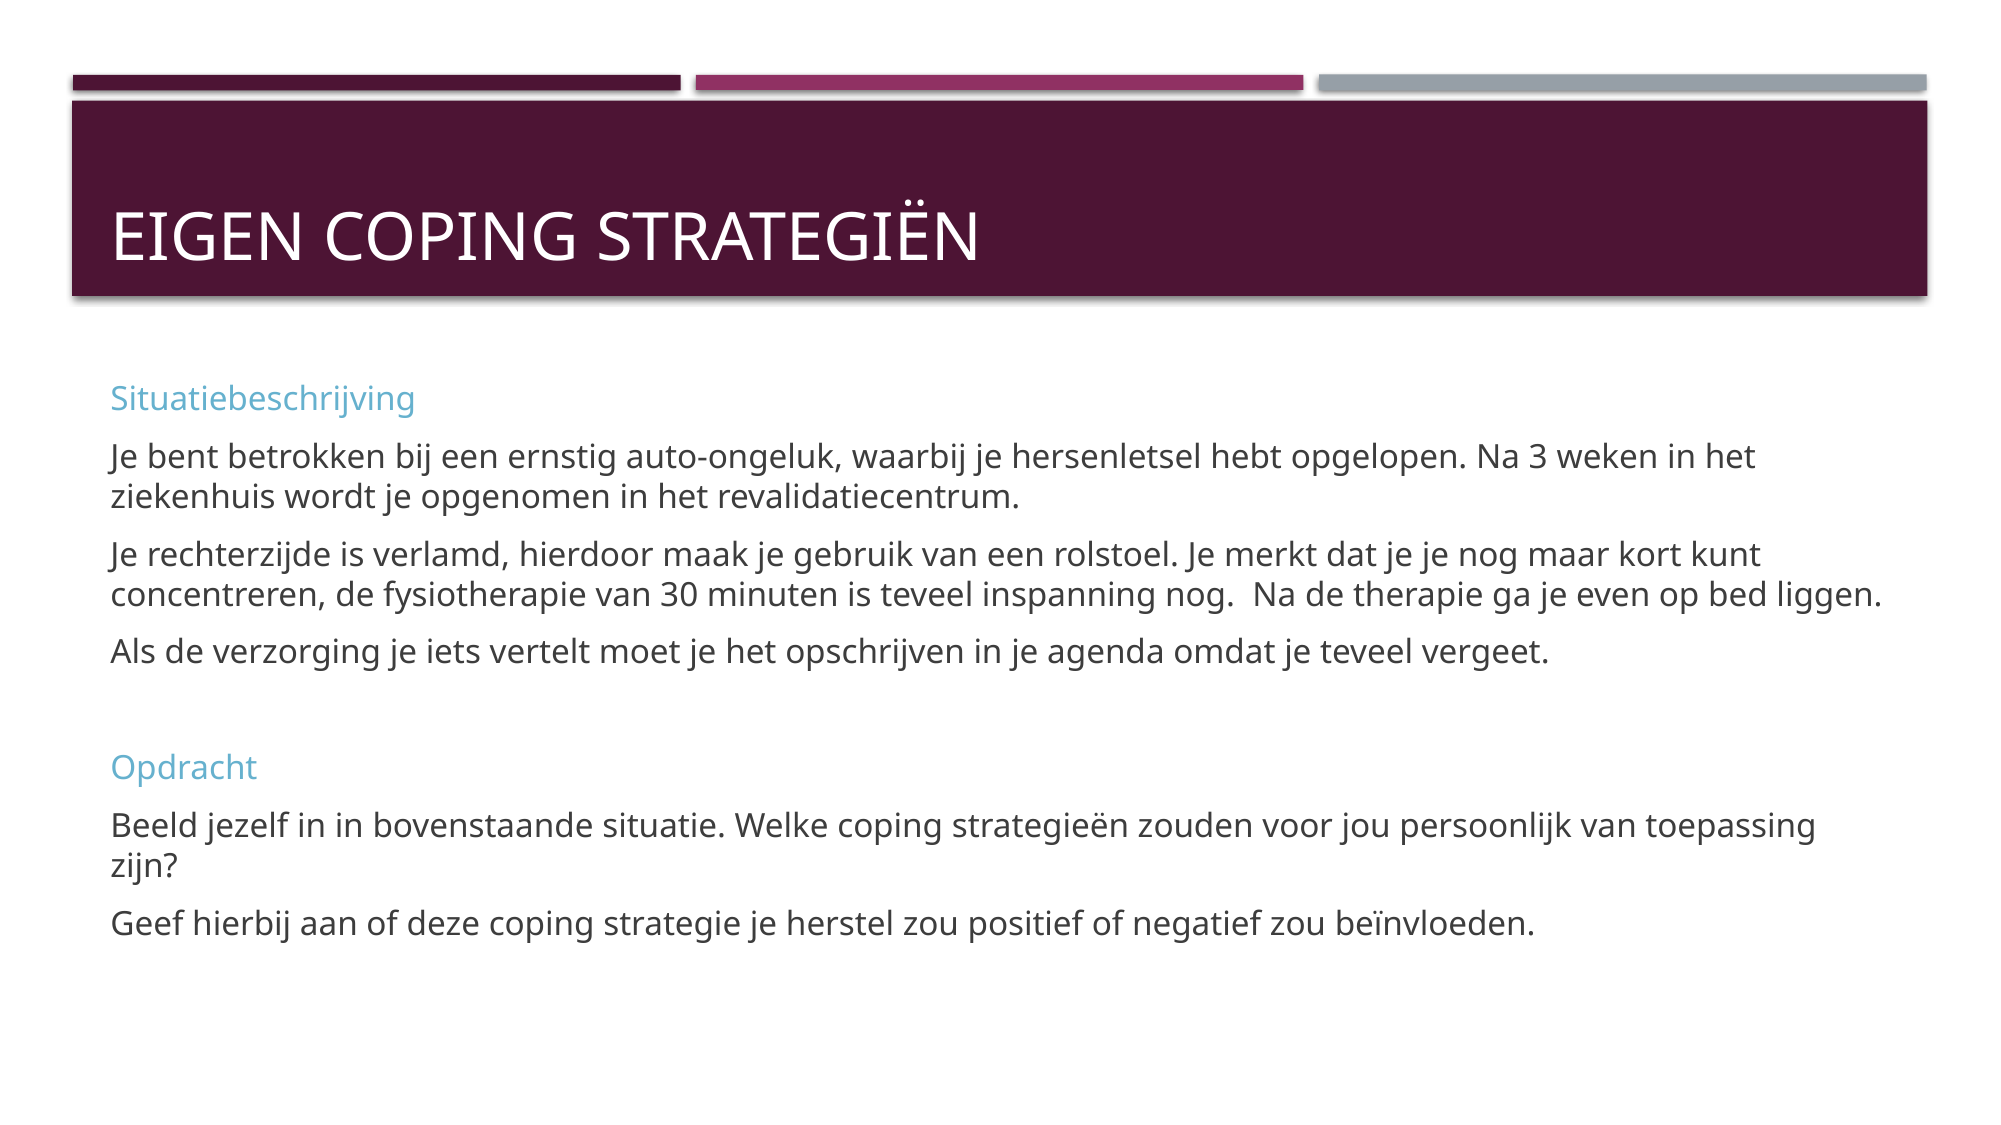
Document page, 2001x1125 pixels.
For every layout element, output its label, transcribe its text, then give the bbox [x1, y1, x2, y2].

title Eigen coping strategiën [95, 115, 1905, 282]
list Situatiebeschrijving Je bent betrokken bij een ernstig auto-ongeluk, waarbij je hersenletsel hebt opgelopen. Na 3 weken in het ziekenhuis wordt je opgenomen in het revalidatiecentrum. Je rechterzijde is verlamd, hierdoor maak je gebruik van een rolstoel. Je merkt dat je je nog maar kort kunt concentreren, de fysiotherapie van 30 minuten is teveel inspanning nog. Na de therapie ga je even op bed liggen. Als de verzorging je iets vertelt moet je het opschrijven in je agenda omdat je teveel vergeet. Opdracht Beeld jezelf in in bovenstaande situatie. Welke coping strategieën zouden voor jou persoonlijk van toepassing zijn? Geef hierbij aan of deze coping strategie je herstel zou positief of negatief zou beïnvloeden. [95, 357, 1905, 962]
